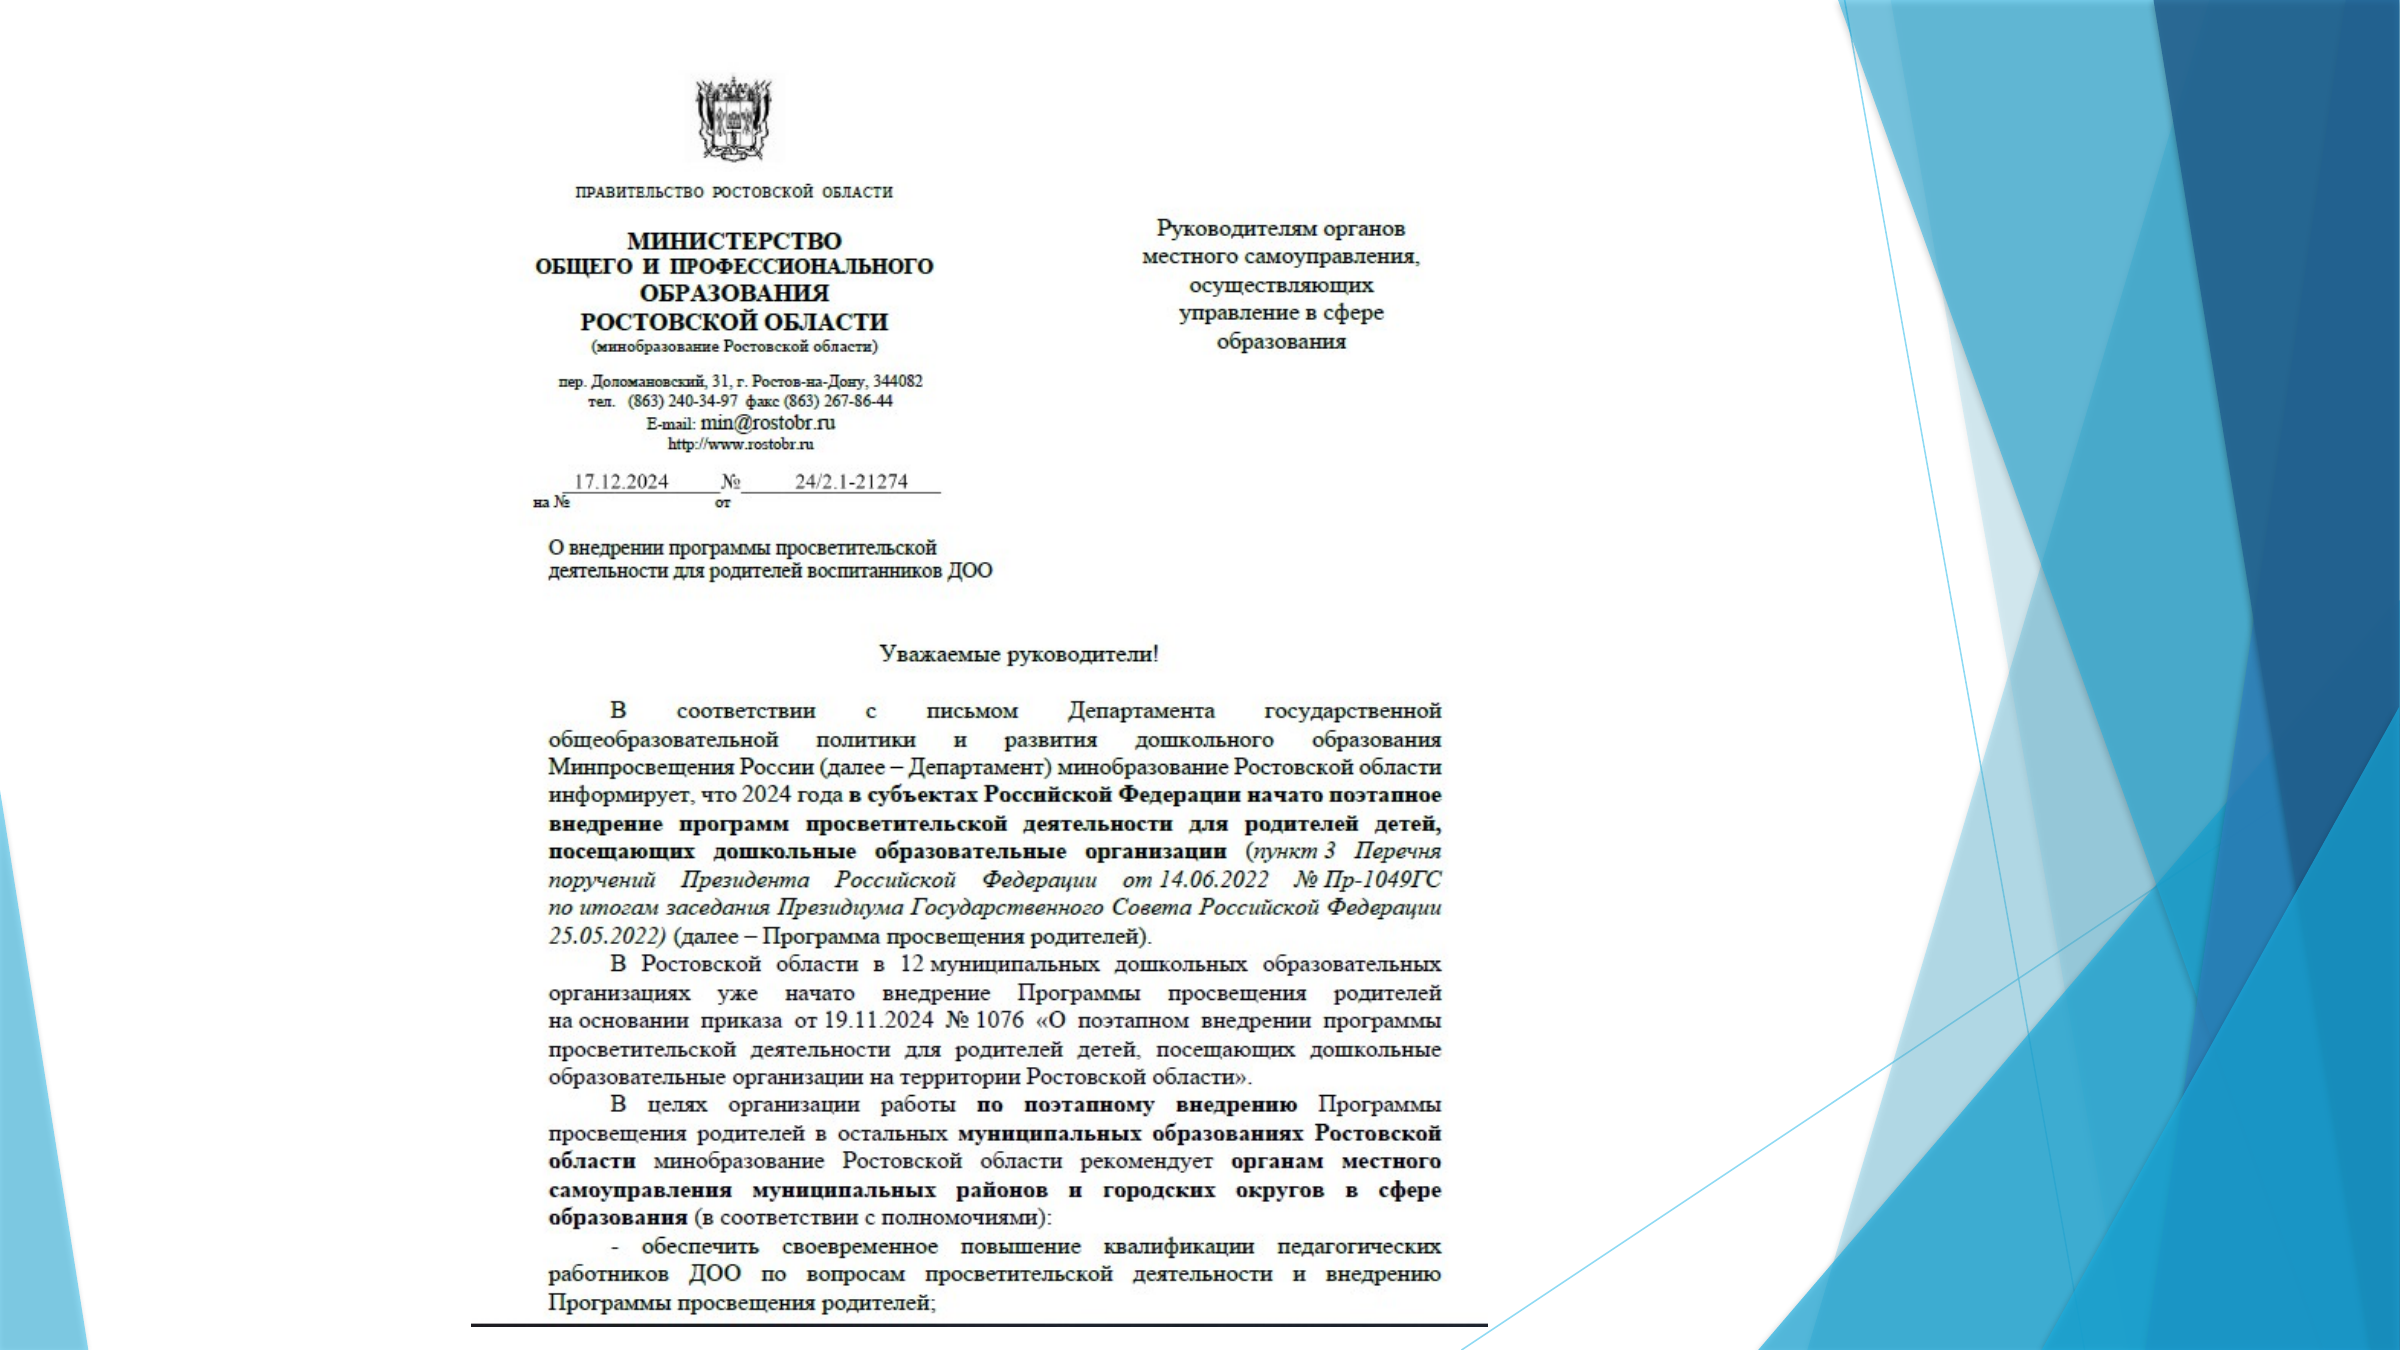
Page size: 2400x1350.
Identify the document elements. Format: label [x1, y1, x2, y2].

picture [471, 62, 1488, 1327]
